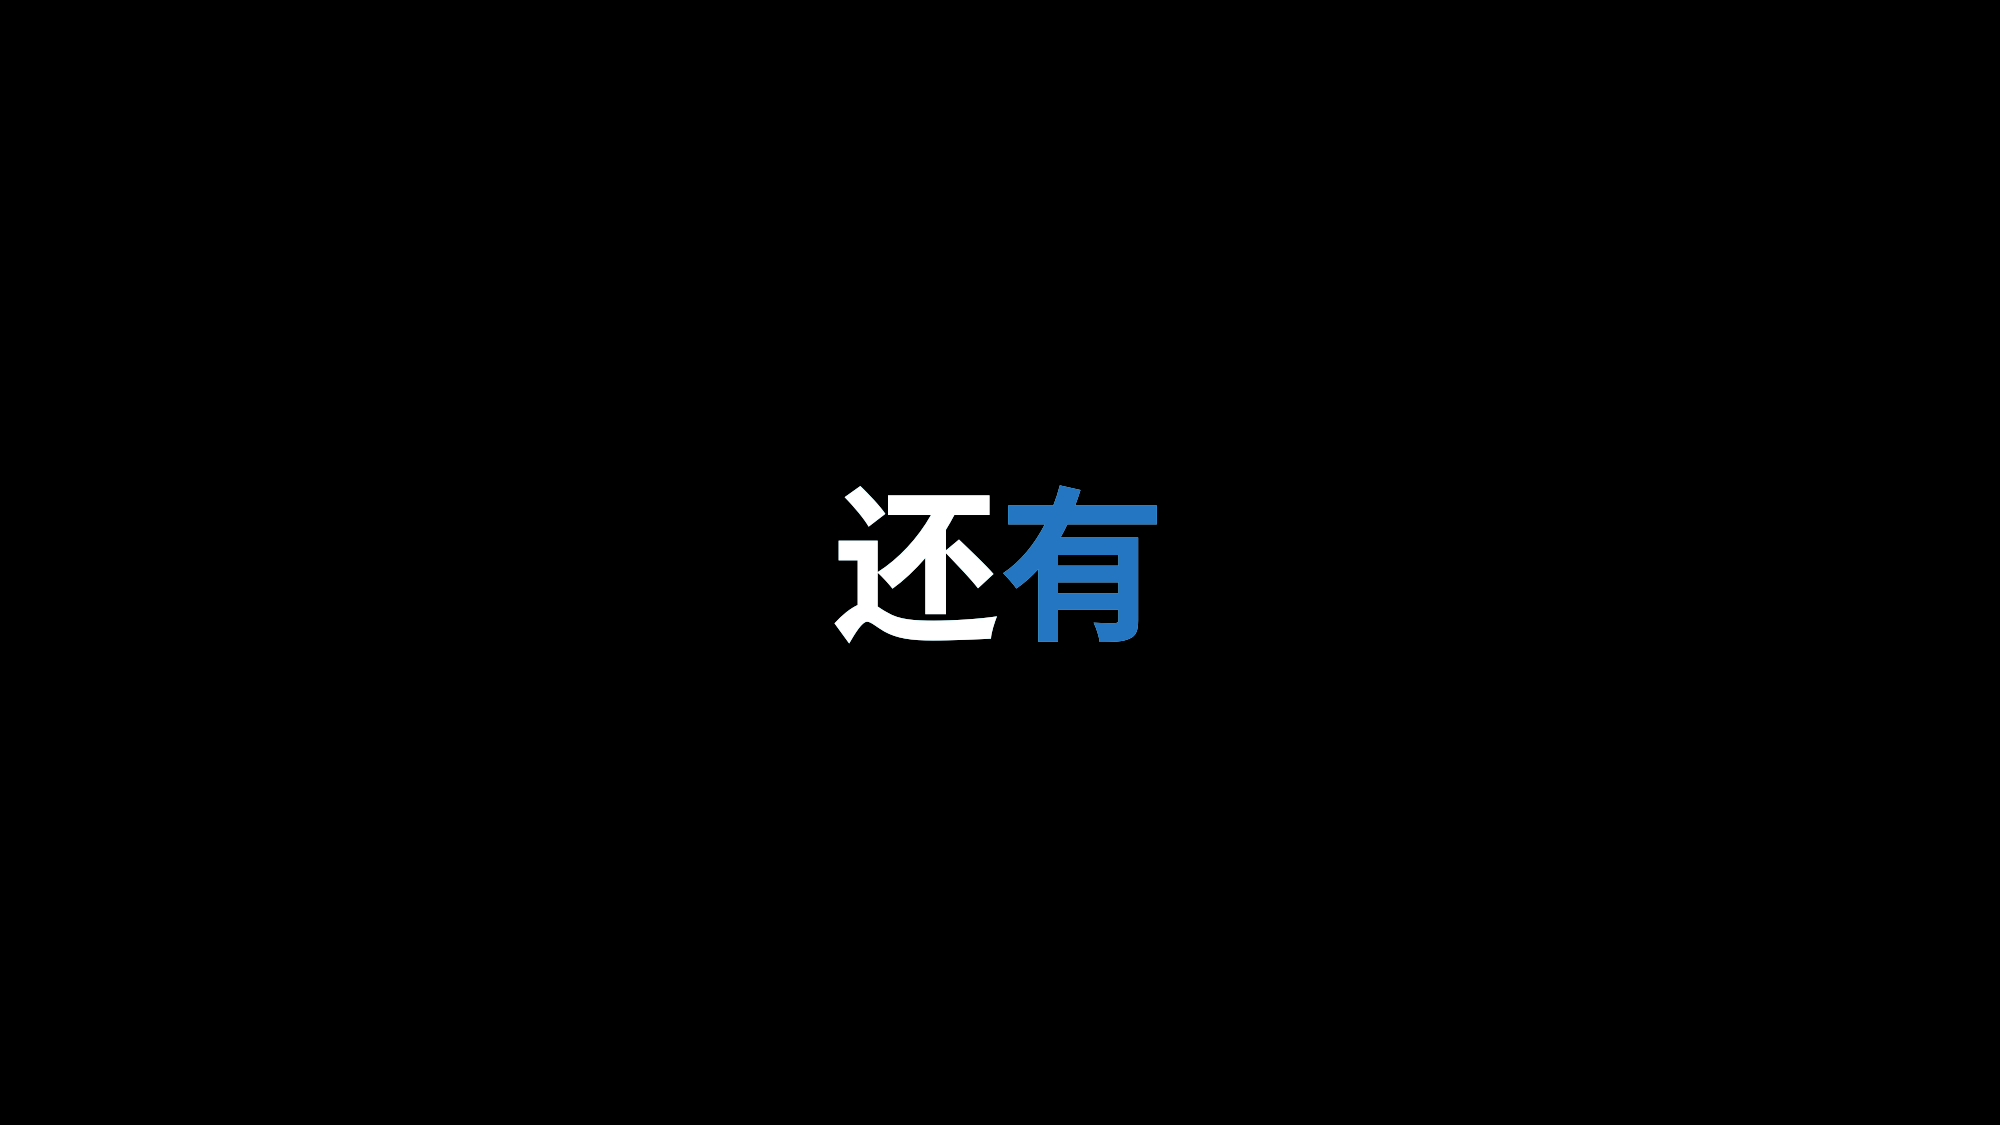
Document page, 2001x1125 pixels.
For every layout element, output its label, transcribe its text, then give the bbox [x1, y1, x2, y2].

text_box 还有 [541, 453, 1459, 669]
